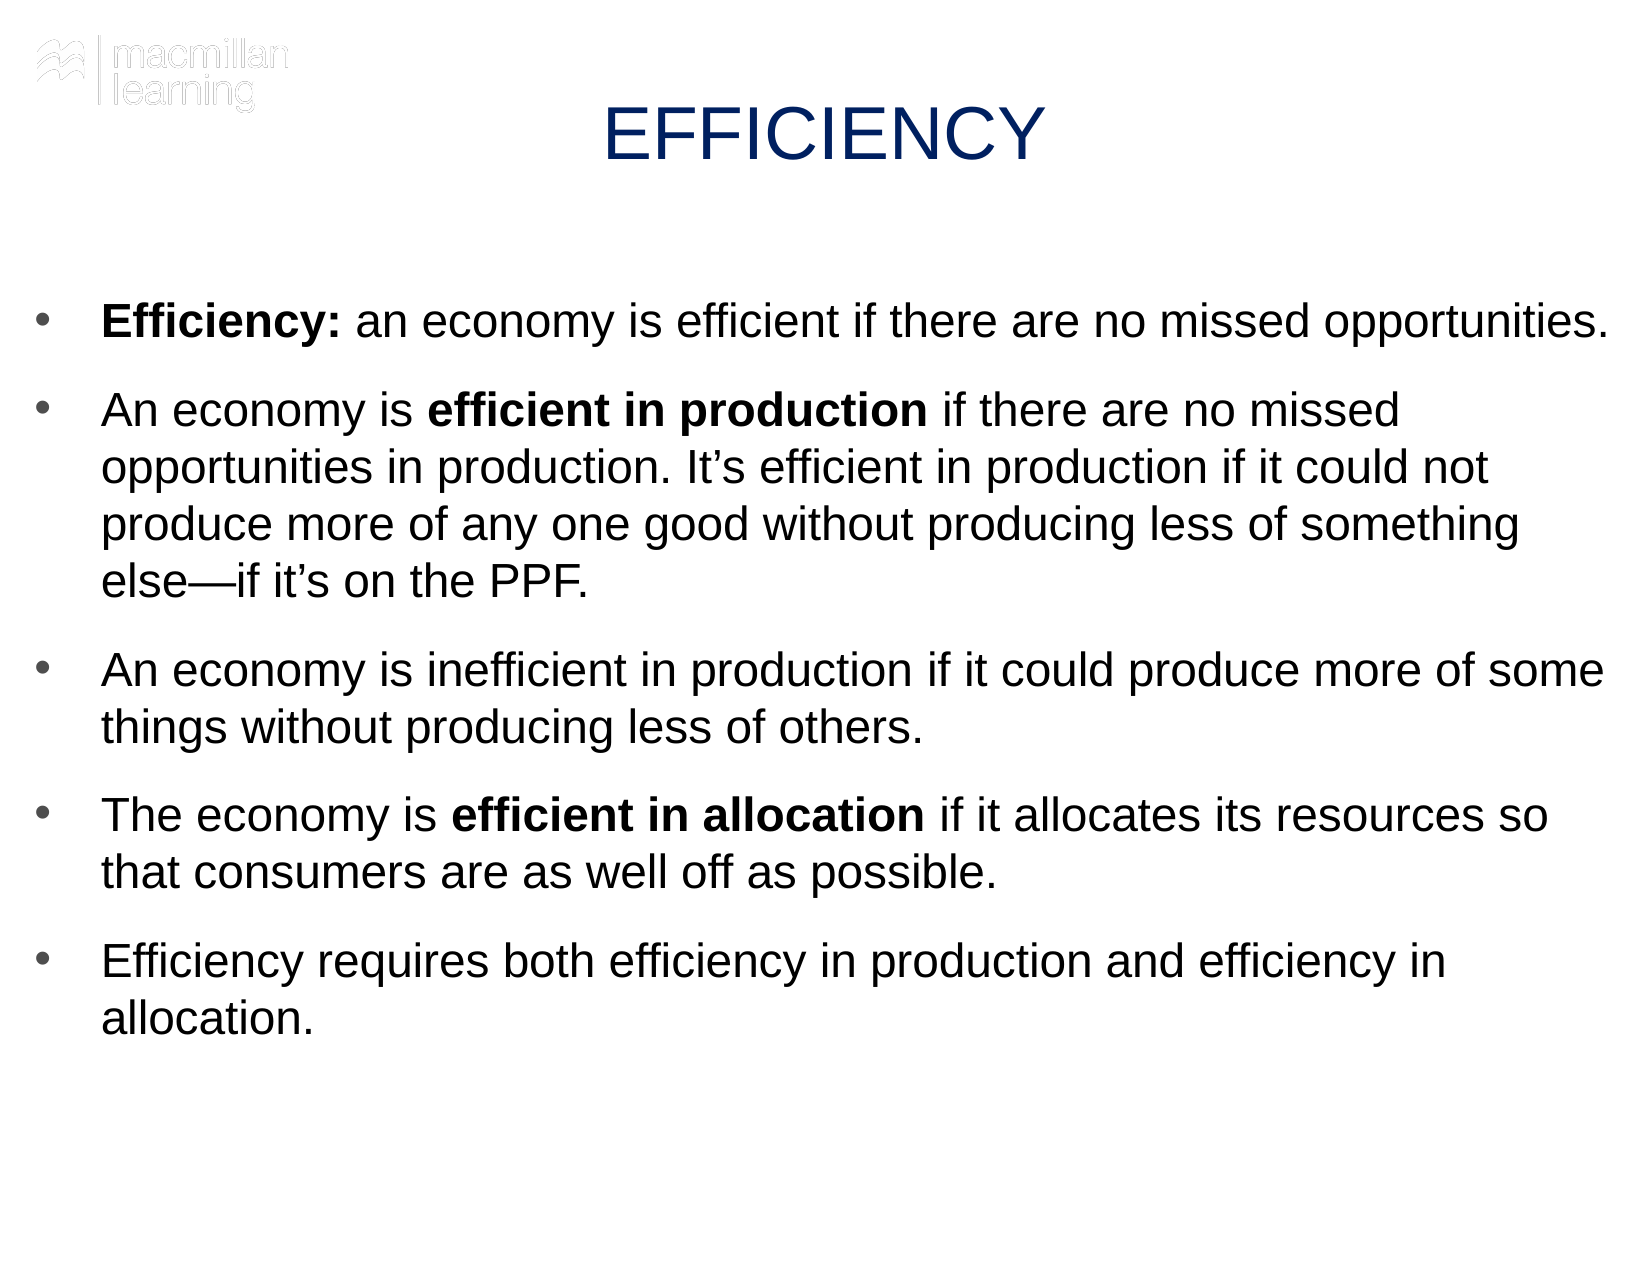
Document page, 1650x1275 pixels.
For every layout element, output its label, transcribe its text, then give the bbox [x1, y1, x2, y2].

list Efficiency: an economy is efficient if there are no missed opportunities. An economy is efficient in production if there are no missed opportunities in production. It’s efficient in production if it could not produce more of any one good without producing less of something else—if it’s on the PPF. An economy is inefficient in production if it could produce more of some things without producing less of others. The economy is efficient in allocation if it allocates its resources so that consumers are as well off as possible. Efficiency requires both efficiency in production and efficiency in allocation. [19, 275, 1628, 1111]
title EFFICIENCY [0, 62, 1650, 197]
picture [37, 35, 288, 62]
